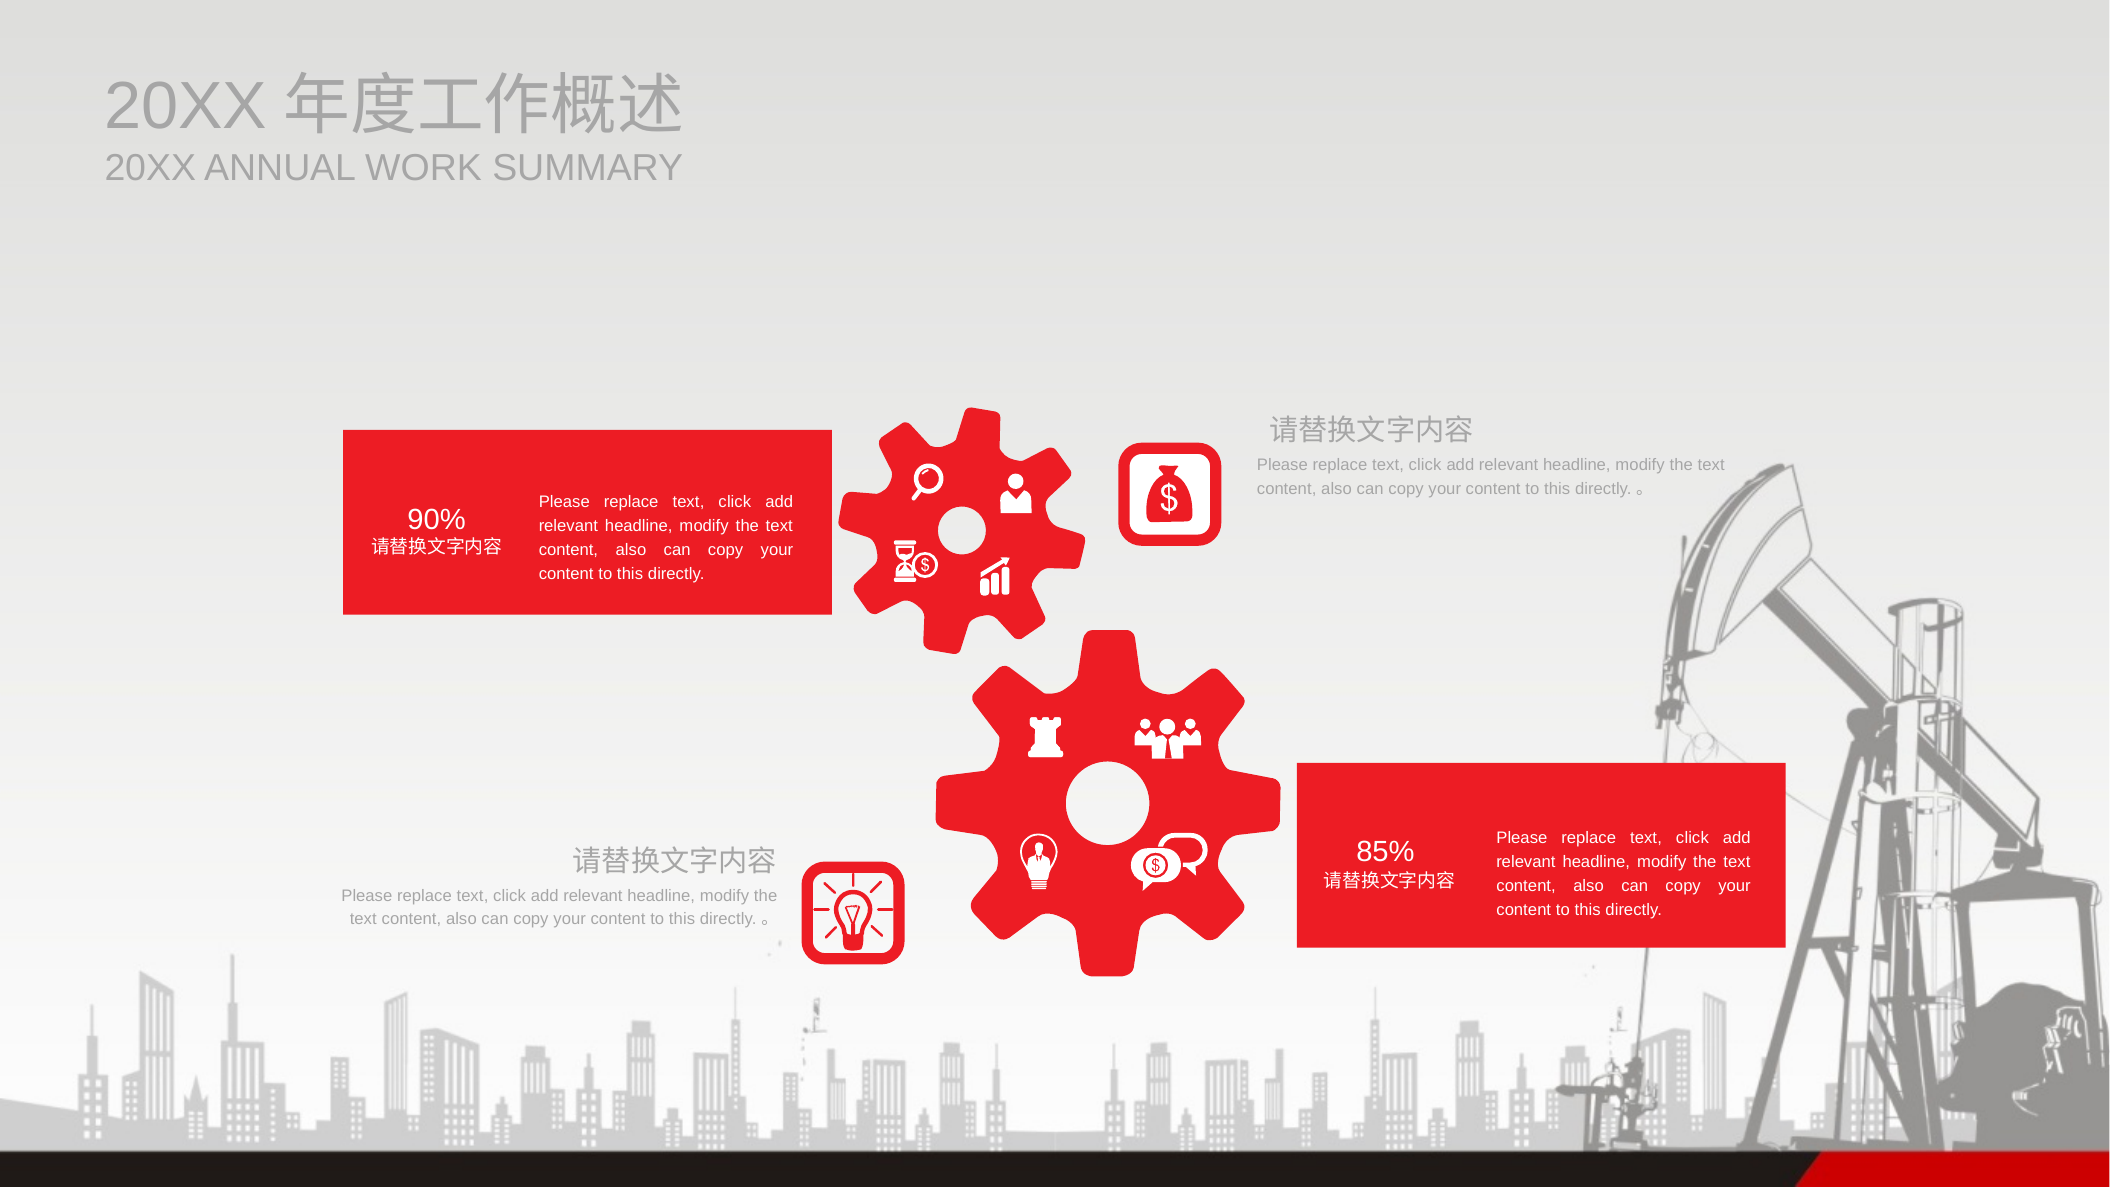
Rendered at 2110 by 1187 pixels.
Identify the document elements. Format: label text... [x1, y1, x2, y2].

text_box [343, 429, 832, 615]
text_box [1296, 762, 1786, 948]
picture [0, 0, 2110, 1187]
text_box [807, 867, 899, 959]
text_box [309, 835, 778, 927]
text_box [1123, 448, 1216, 541]
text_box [935, 630, 1281, 977]
text_box 20XX ANNUAL WORK SUMMARY [104, 142, 692, 188]
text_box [1256, 404, 1783, 497]
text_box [837, 406, 1086, 656]
text_box 20XX年度工作概述 [104, 61, 692, 142]
